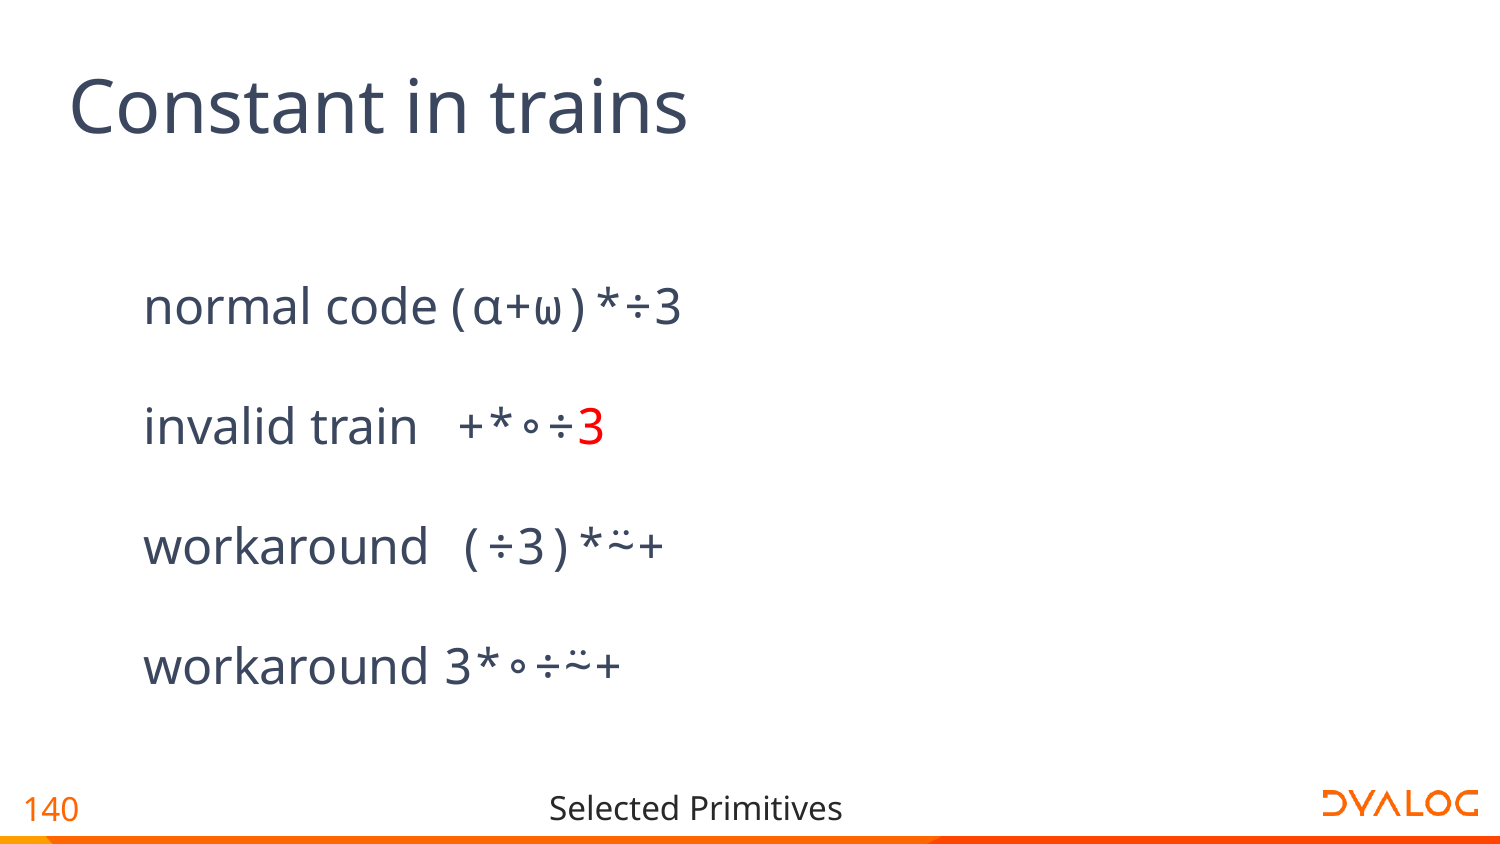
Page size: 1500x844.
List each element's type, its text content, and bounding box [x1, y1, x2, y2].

list normal code (⍺+⍵)*÷3 invalid train +*∘÷3 workaround (÷3)*⍨+ workaround 3*∘÷⍨+ [53, 207, 1453, 740]
picture [1323, 790, 1478, 816]
picture [0, 836, 1500, 844]
title Constant in trains [53, 43, 1453, 157]
